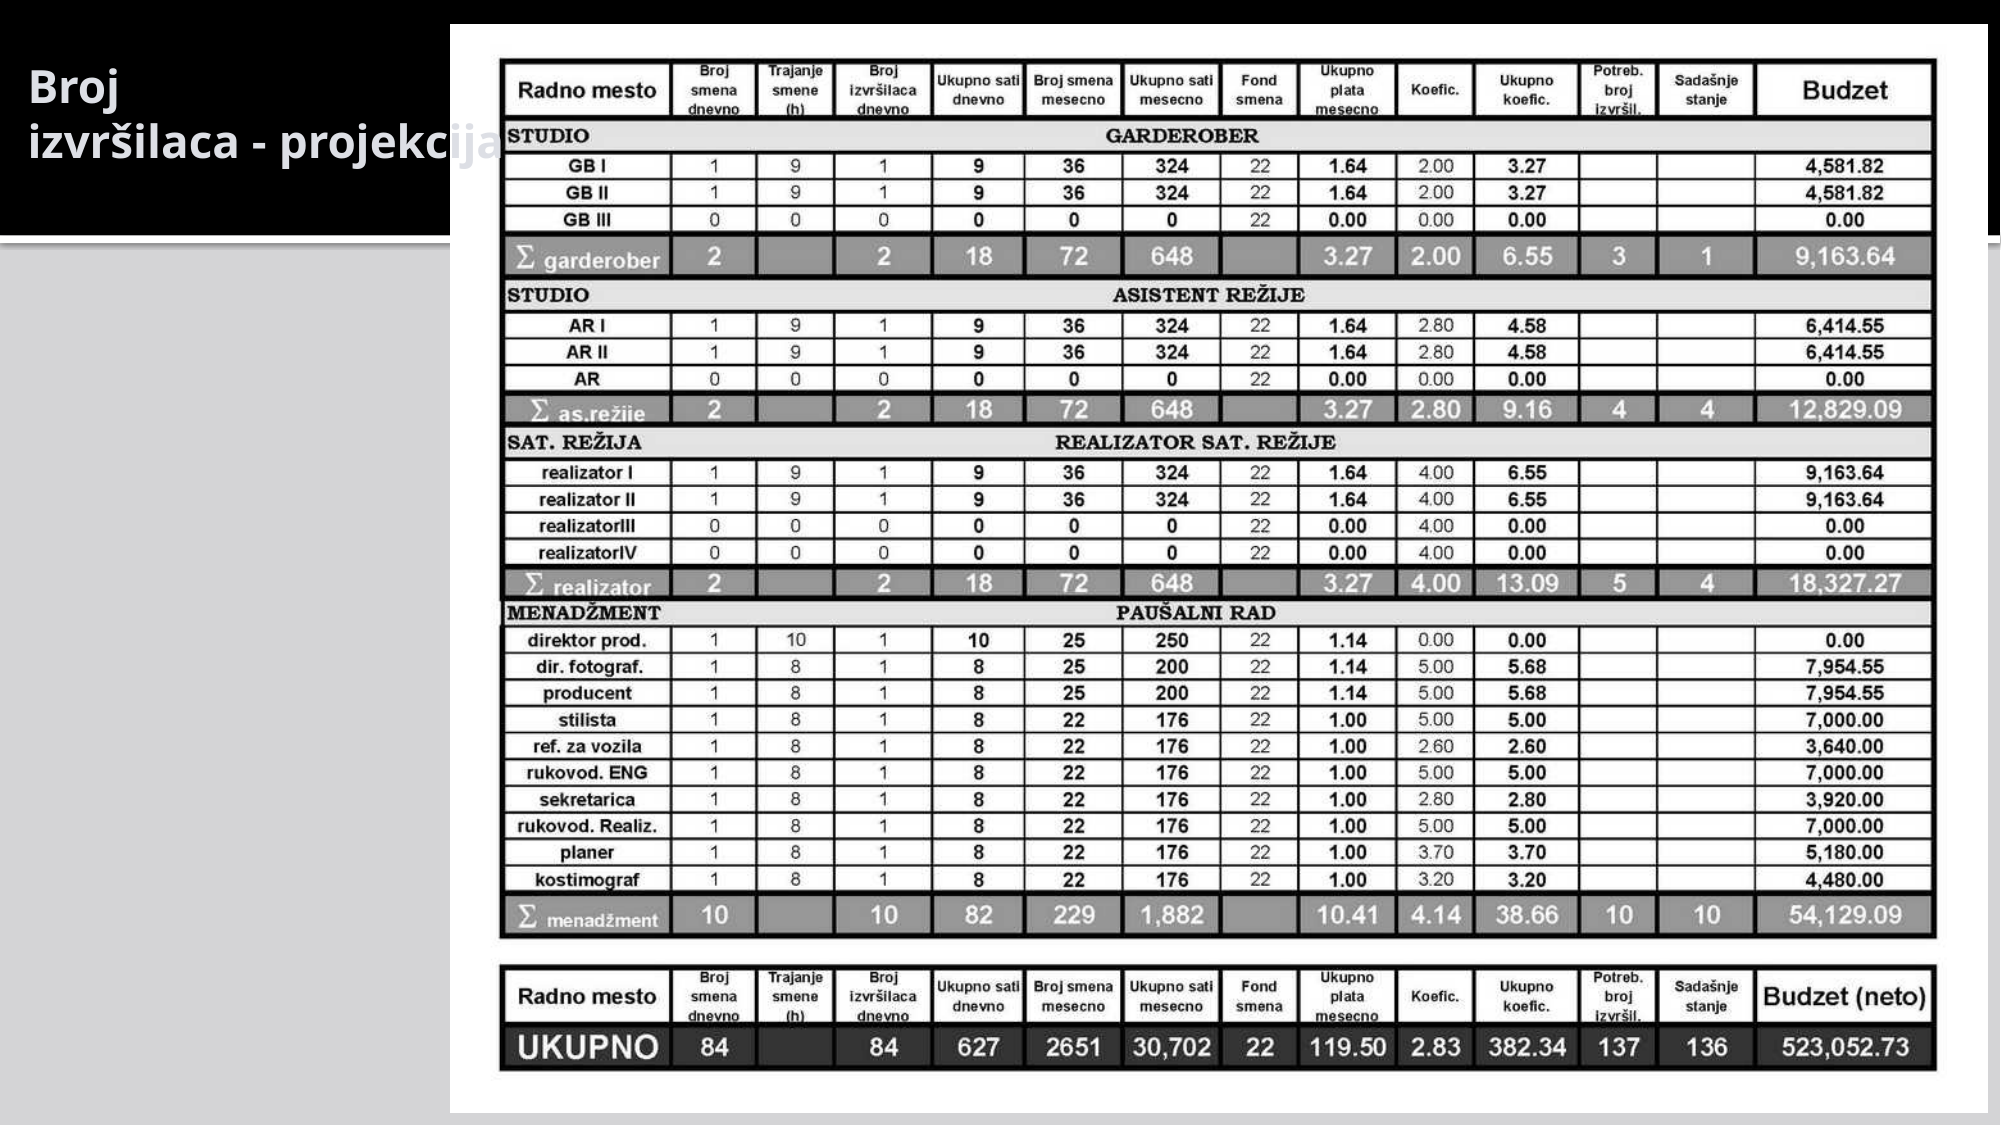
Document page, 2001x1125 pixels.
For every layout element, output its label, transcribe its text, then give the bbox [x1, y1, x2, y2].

text_box Broj izvršilaca - projekcija [12, 24, 449, 200]
picture [449, 24, 1988, 1113]
list [262, 237, 1725, 1125]
